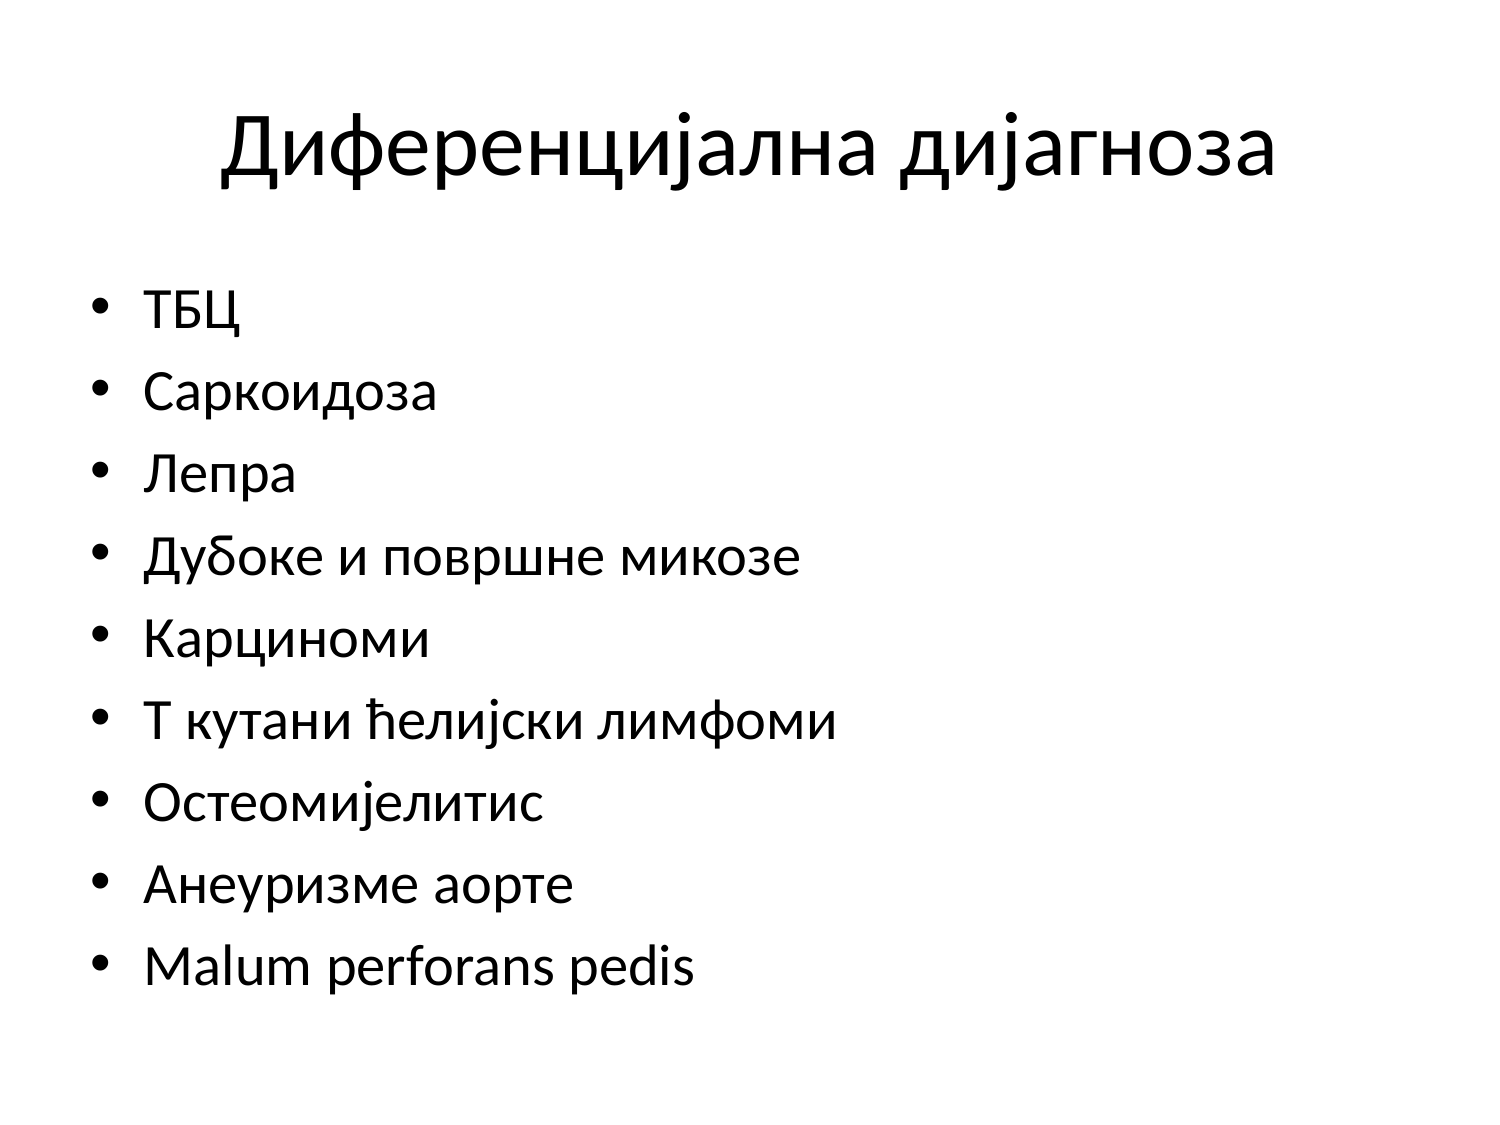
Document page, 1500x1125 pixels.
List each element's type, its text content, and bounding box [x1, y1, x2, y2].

list ТБЦ Саркоидоза Лепра Дубоке и површне микозе Карциноми Т кутани ћелијски лимфоми Остеомијелитис Анеуризме аорте Malum perforans pedis [75, 262, 1425, 1005]
title Диференцијална дијагноза [75, 45, 1425, 233]
